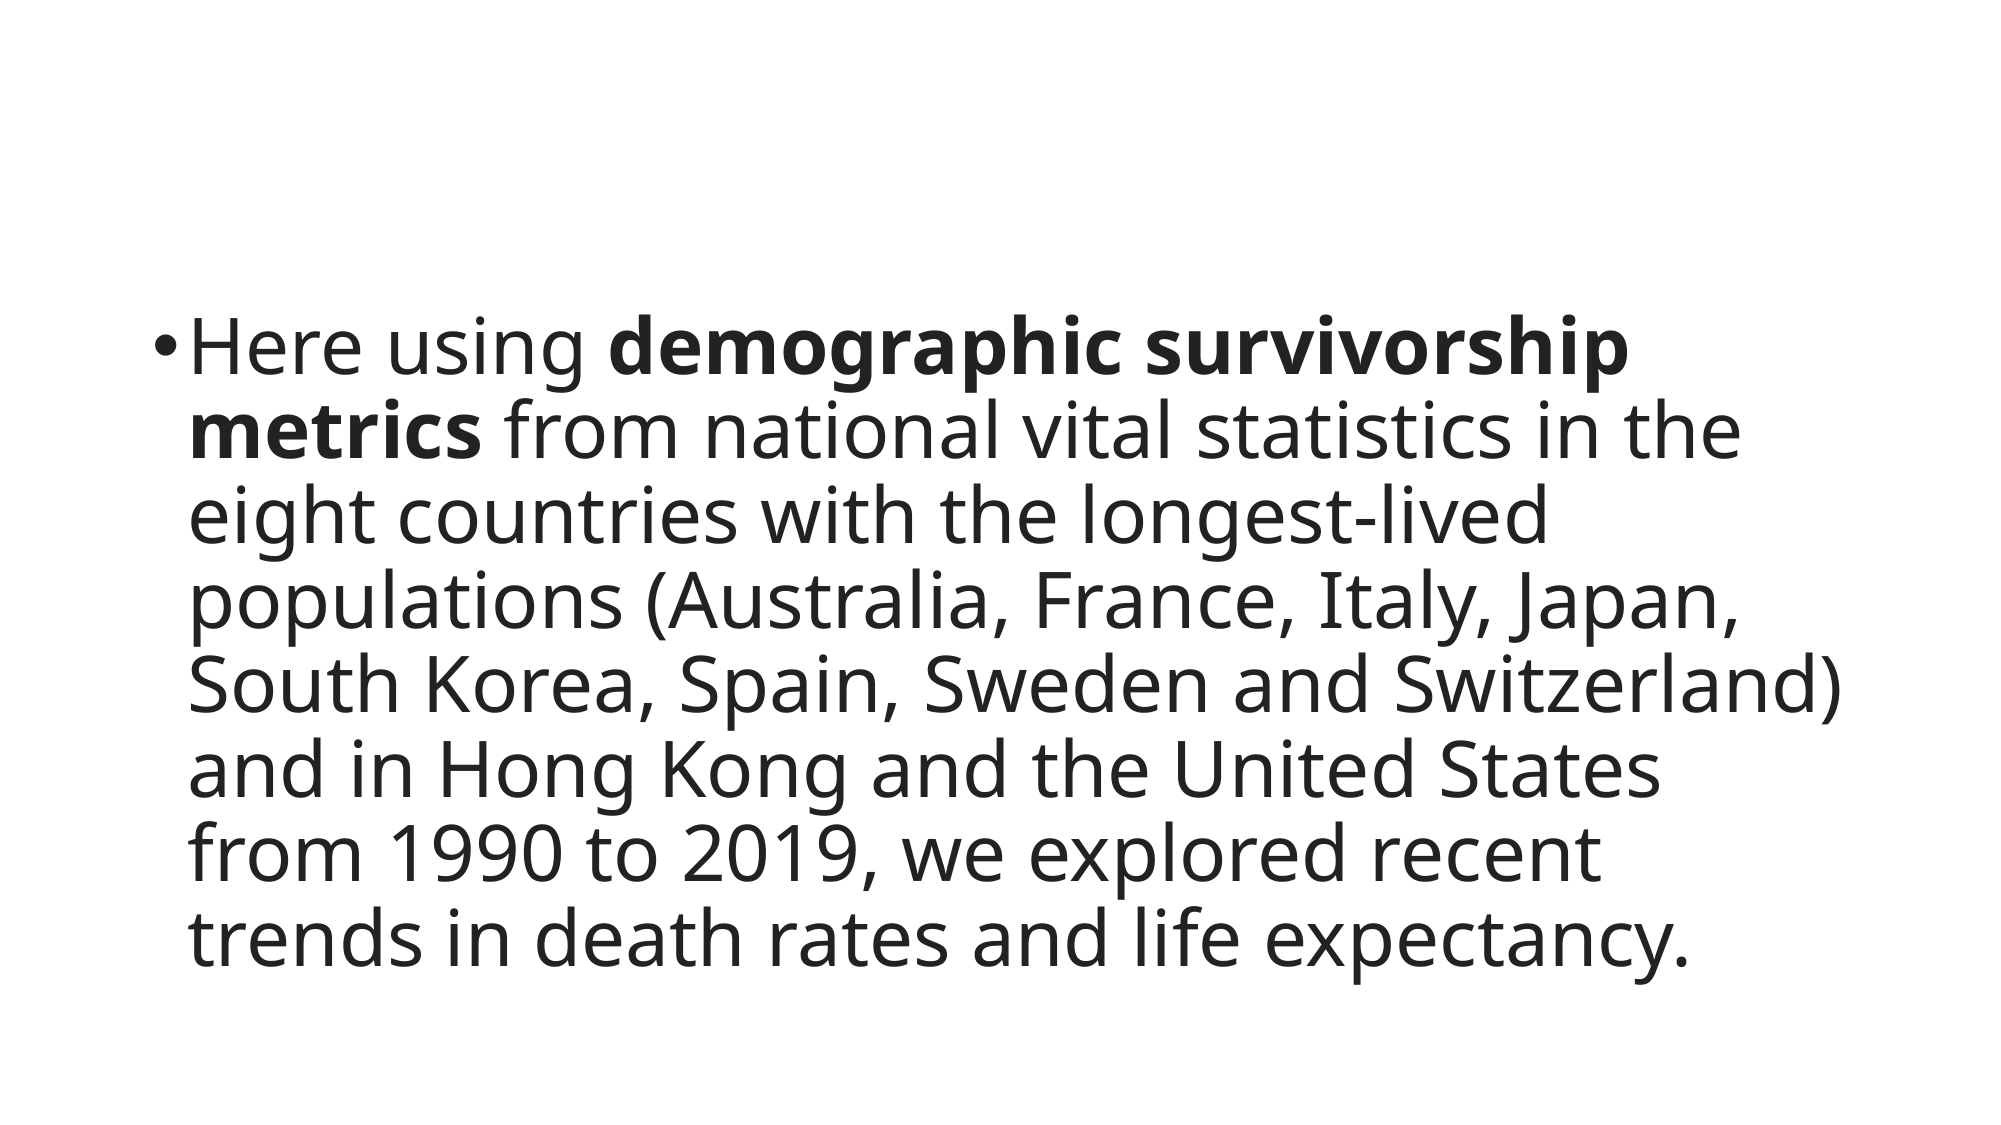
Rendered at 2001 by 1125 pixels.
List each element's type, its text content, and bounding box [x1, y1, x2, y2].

list Here using demographic survivorship metrics from national vital statistics in the eight countries with the longest-lived populations (Australia, France, Italy, Japan, South Korea, Spain, Sweden and Switzerland) and in Hong Kong and the United States from 1990 to 2019, we explored recent trends in death rates and life expectancy. [137, 299, 1863, 1014]
